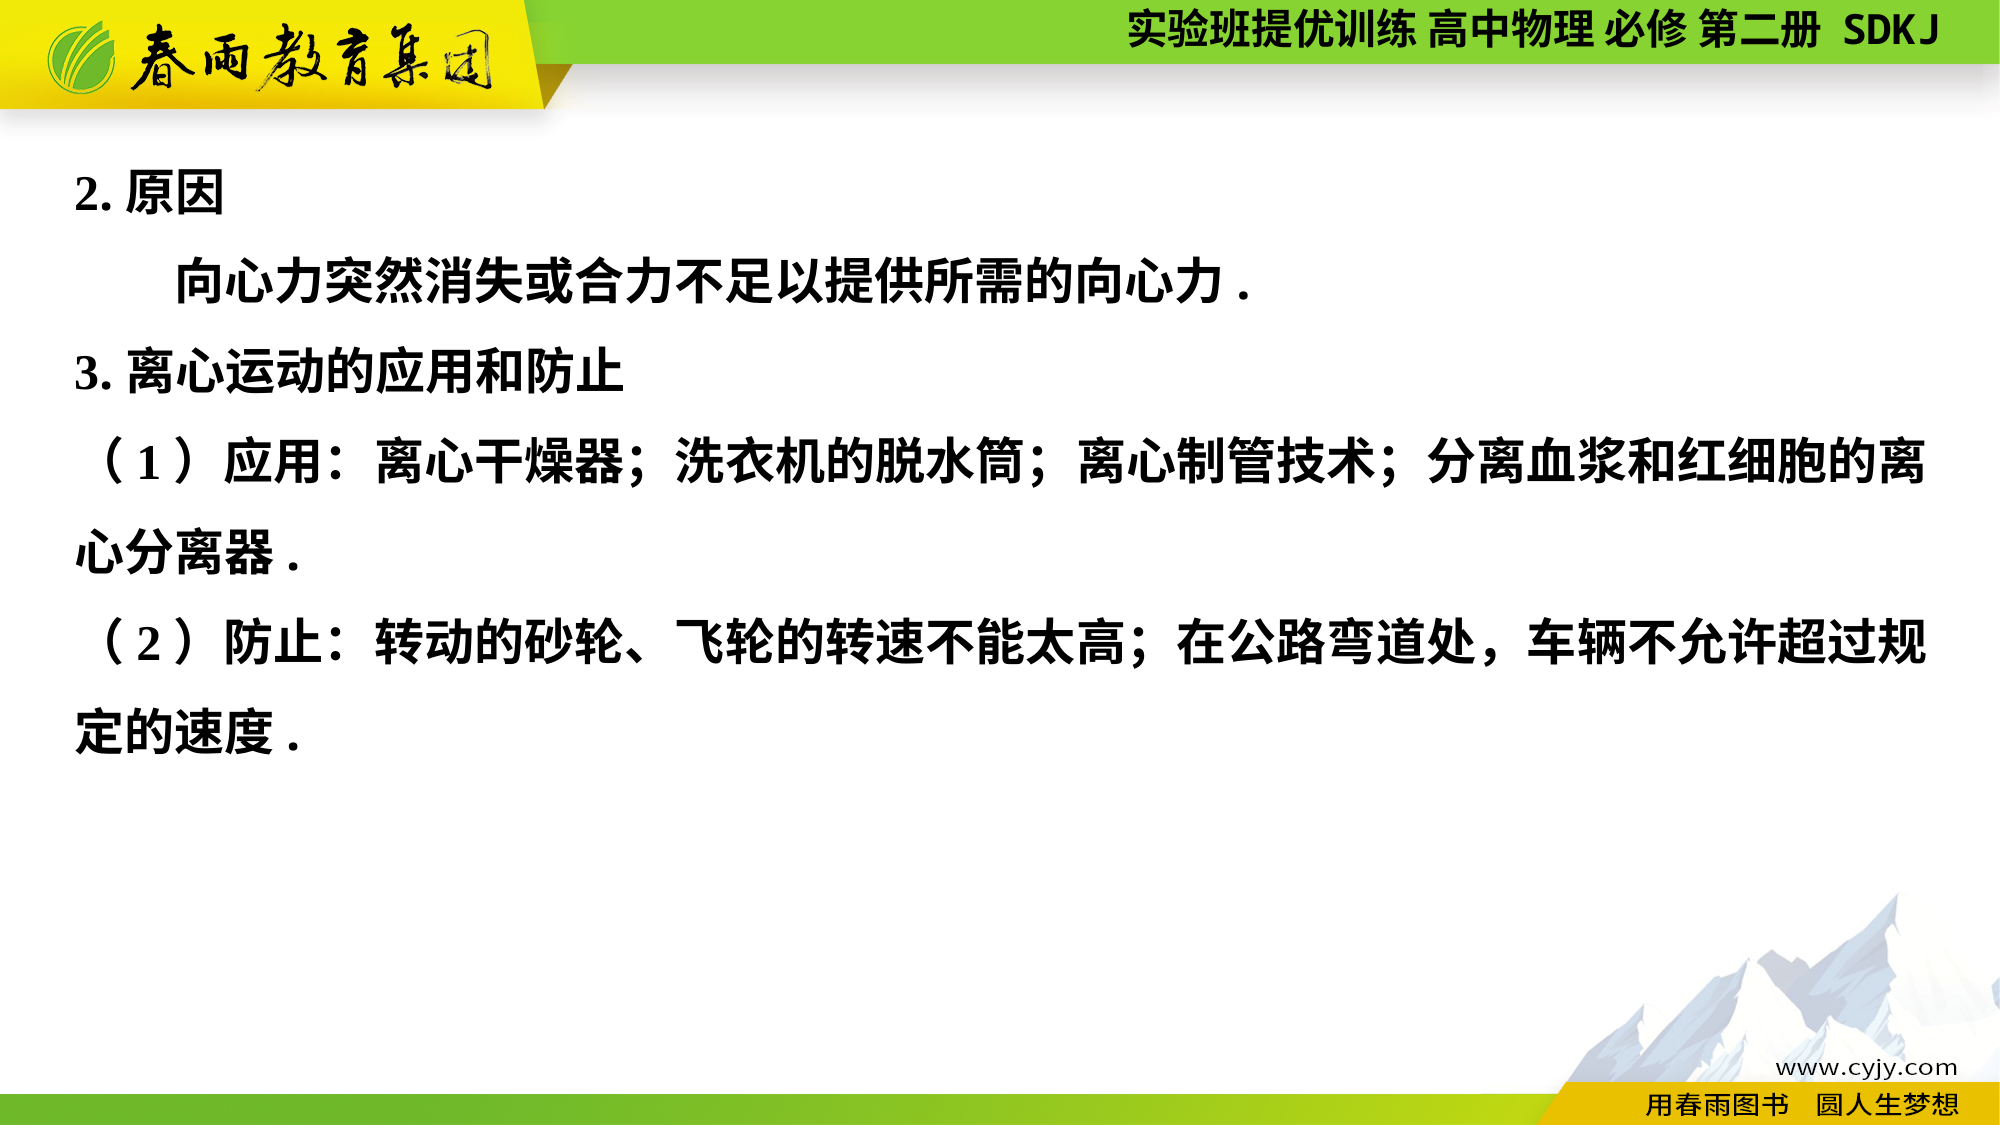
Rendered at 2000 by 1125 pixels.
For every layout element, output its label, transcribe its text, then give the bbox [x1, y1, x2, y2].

picture [0, 0, 2000, 1125]
list 2.原因 向心力突然消失或合力不足以提供所需的向心力. 3.离心运动的应用和防止 （1）应用：离心干燥器；洗衣机的脱水筒；离心制管技术；分离血浆和红细胞的离心分离器. （2）防止：转动的砂轮、飞轮的转速不能太高；在公路弯道处，车辆不允许超过规定的速度. [59, 122, 1944, 763]
